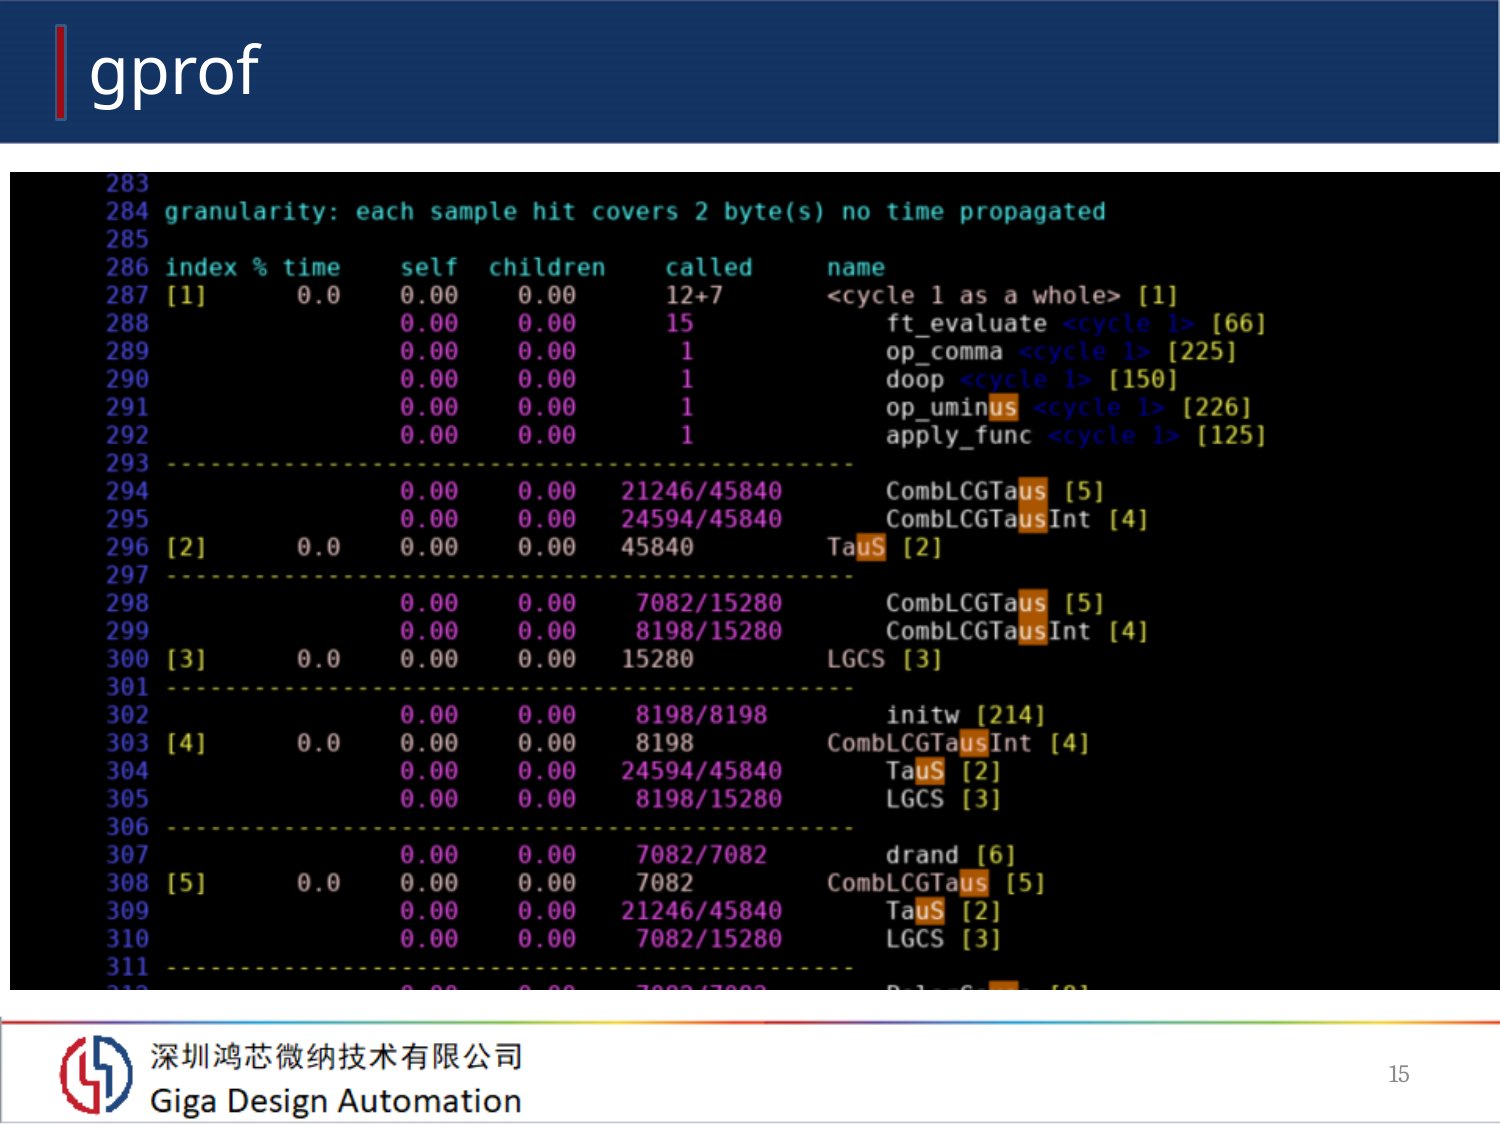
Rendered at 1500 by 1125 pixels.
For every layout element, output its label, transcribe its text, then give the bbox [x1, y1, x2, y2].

slide_number 15 [1074, 1042, 1425, 1103]
picture [0, 0, 1500, 1125]
title gprof [73, 20, 1424, 138]
